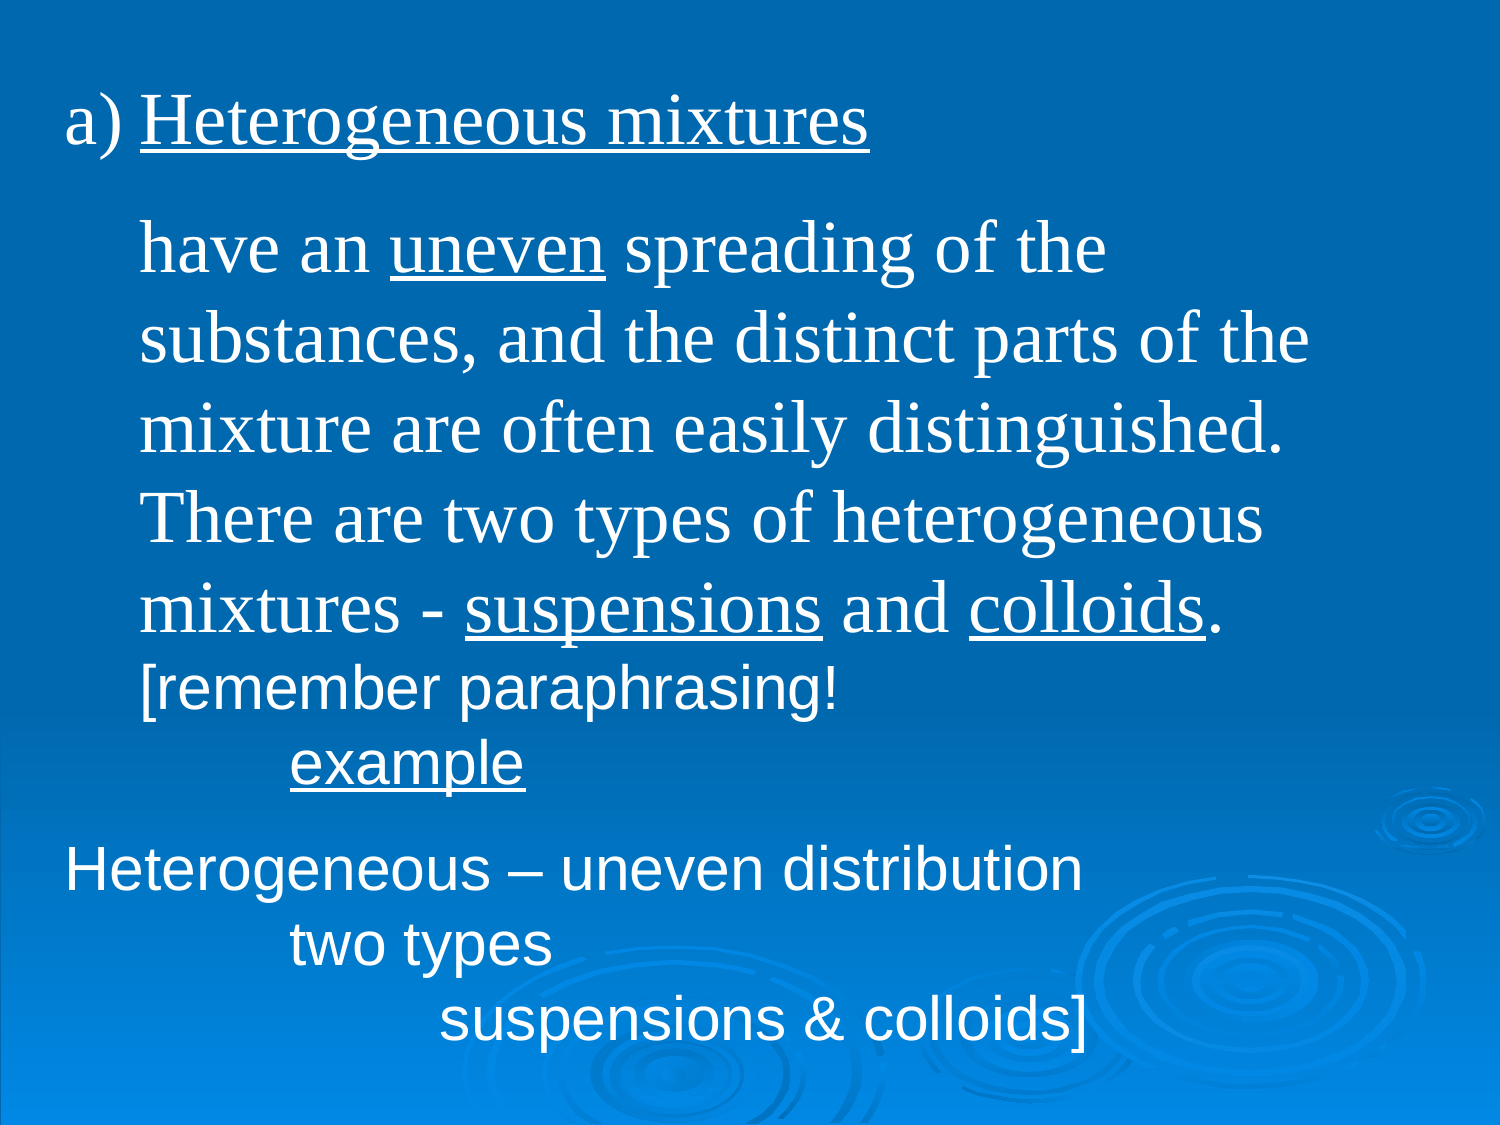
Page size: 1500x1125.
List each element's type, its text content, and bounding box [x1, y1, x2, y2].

text_box Heterogeneous mixtures have an uneven spreading of the substances, and the distinct parts of the mixture are often easily distinguished. There are two types of heterogeneous mixtures - suspensions and colloids. [remember paraphrasing! example Heterogeneous – uneven distribution two types suspensions & colloids] [50, 62, 1450, 1125]
